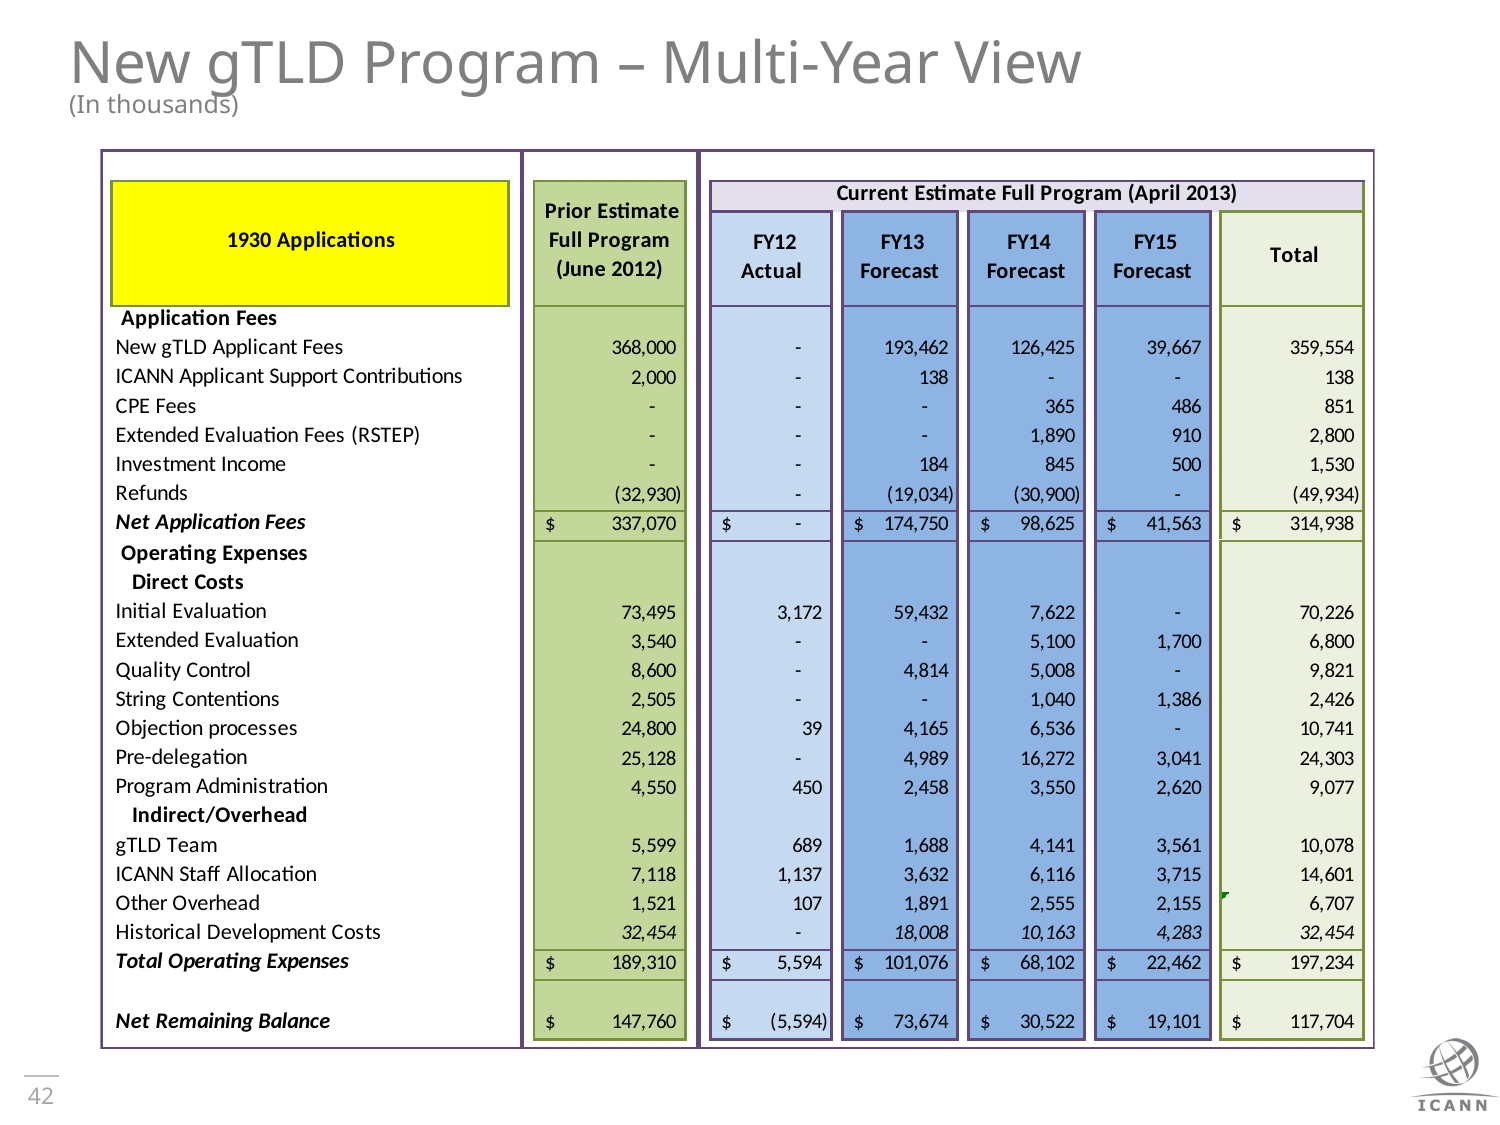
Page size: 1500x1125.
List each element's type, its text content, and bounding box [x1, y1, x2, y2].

picture [1409, 1038, 1500, 1111]
picture [100, 148, 1377, 1050]
title New gTLD Program – Multi-Year View (In thousands) [54, 30, 1471, 128]
